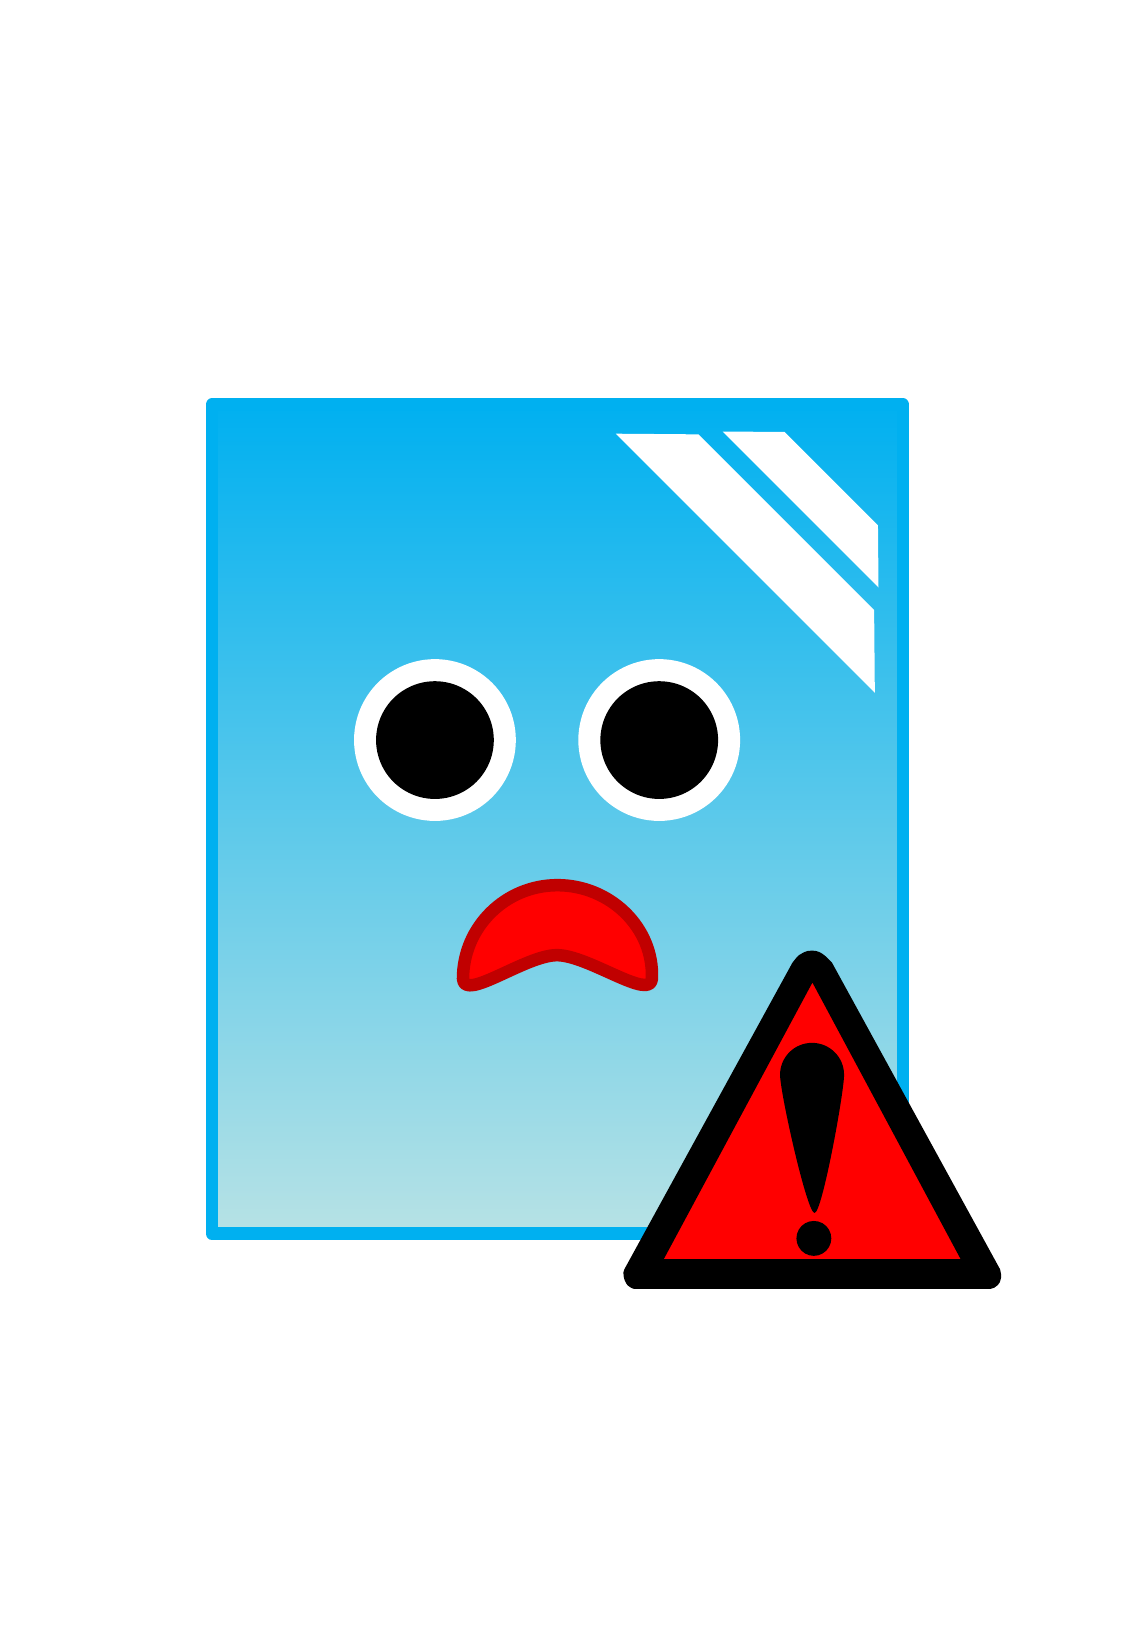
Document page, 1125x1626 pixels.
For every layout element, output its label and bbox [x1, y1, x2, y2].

text_box [623, 950, 1002, 1290]
text_box [211, 359, 904, 1234]
